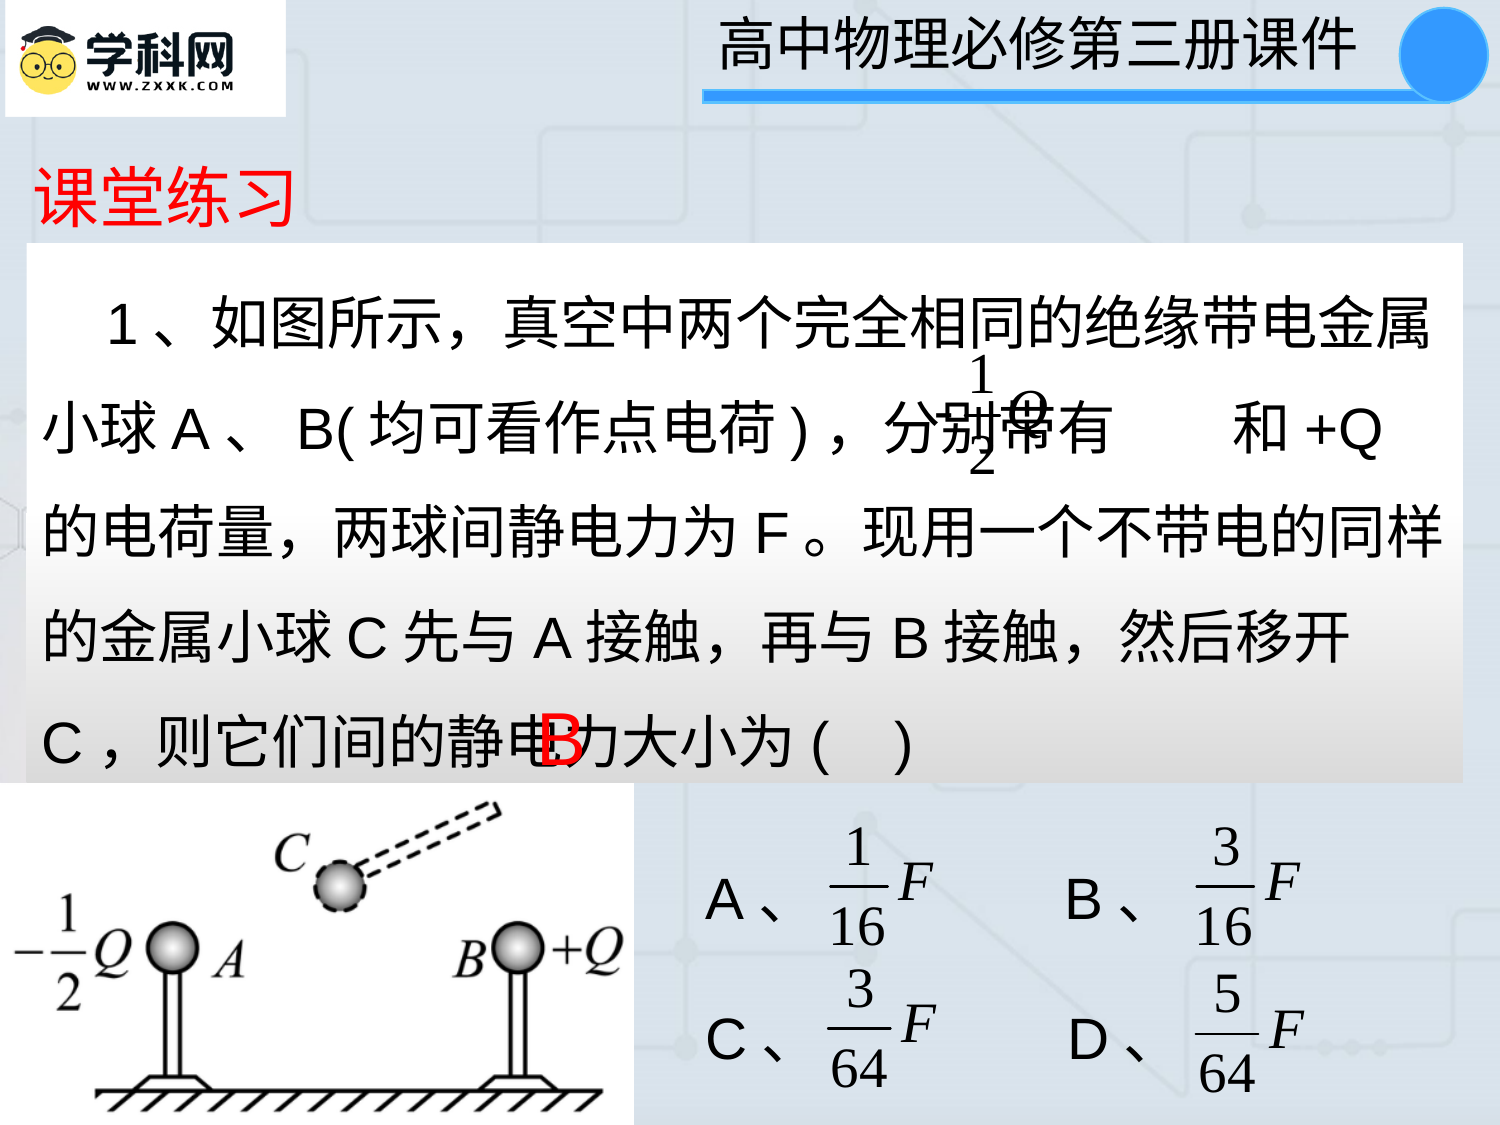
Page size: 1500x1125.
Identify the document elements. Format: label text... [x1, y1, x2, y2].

picture [0, 0, 1500, 1125]
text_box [818, 951, 952, 1101]
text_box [926, 337, 1063, 488]
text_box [1185, 957, 1320, 1106]
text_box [820, 810, 950, 950]
text_box 课堂练习 [17, 148, 347, 244]
text_box 1、如图所示，真空中两个完全相同的绝缘带电金属小球A、B(均可看作点电荷)，分别带有 和+Q的电荷量，两球间静电力为F。现用一个不带电的同样的金属小球C先与A接触，再与B接触，然后移开C，则它们间的静电力大小为( ) [26, 243, 1463, 783]
text_box B [522, 682, 634, 783]
text_box A、 B、 C、 D、 [690, 783, 1417, 1079]
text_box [1186, 810, 1316, 956]
